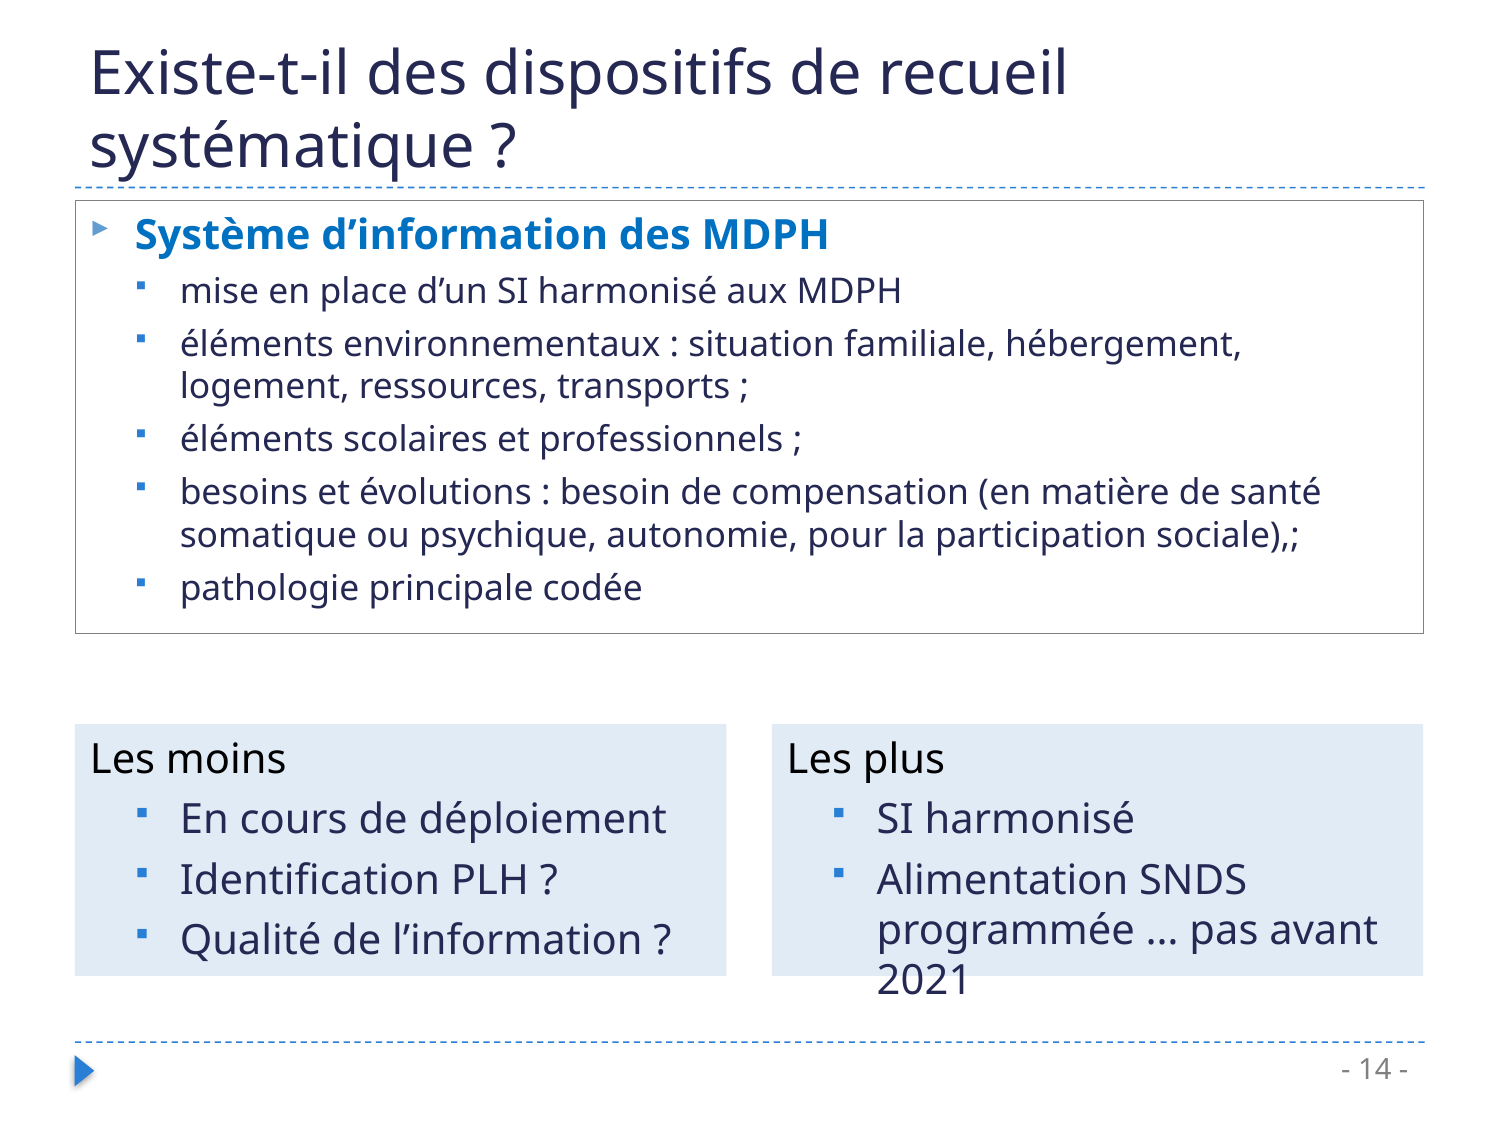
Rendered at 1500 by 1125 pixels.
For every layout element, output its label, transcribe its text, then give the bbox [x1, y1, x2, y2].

footer - 14 - [475, 1042, 1424, 1103]
list Système d’information des MDPH mise en place d’un SI harmonisé aux MDPH éléments environnementaux : situation familiale, hébergement, logement, ressources, transports ; éléments scolaires et professionnels ; besoins et évolutions : besoin de compensation (en matière de santé somatique ou psychique, autonomie, pour la participation sociale),; pathologie principale codée [75, 200, 1424, 634]
title Existe-t-il des dispositifs de recueil systématique ? [75, 24, 1425, 188]
text_box Les plus SI harmonisé Alimentation SNDS programmée … pas avant 2021 [771, 724, 1424, 976]
text_box Les moins En cours de déploiement Identification PLH ? Qualité de l’information ? [74, 724, 727, 976]
